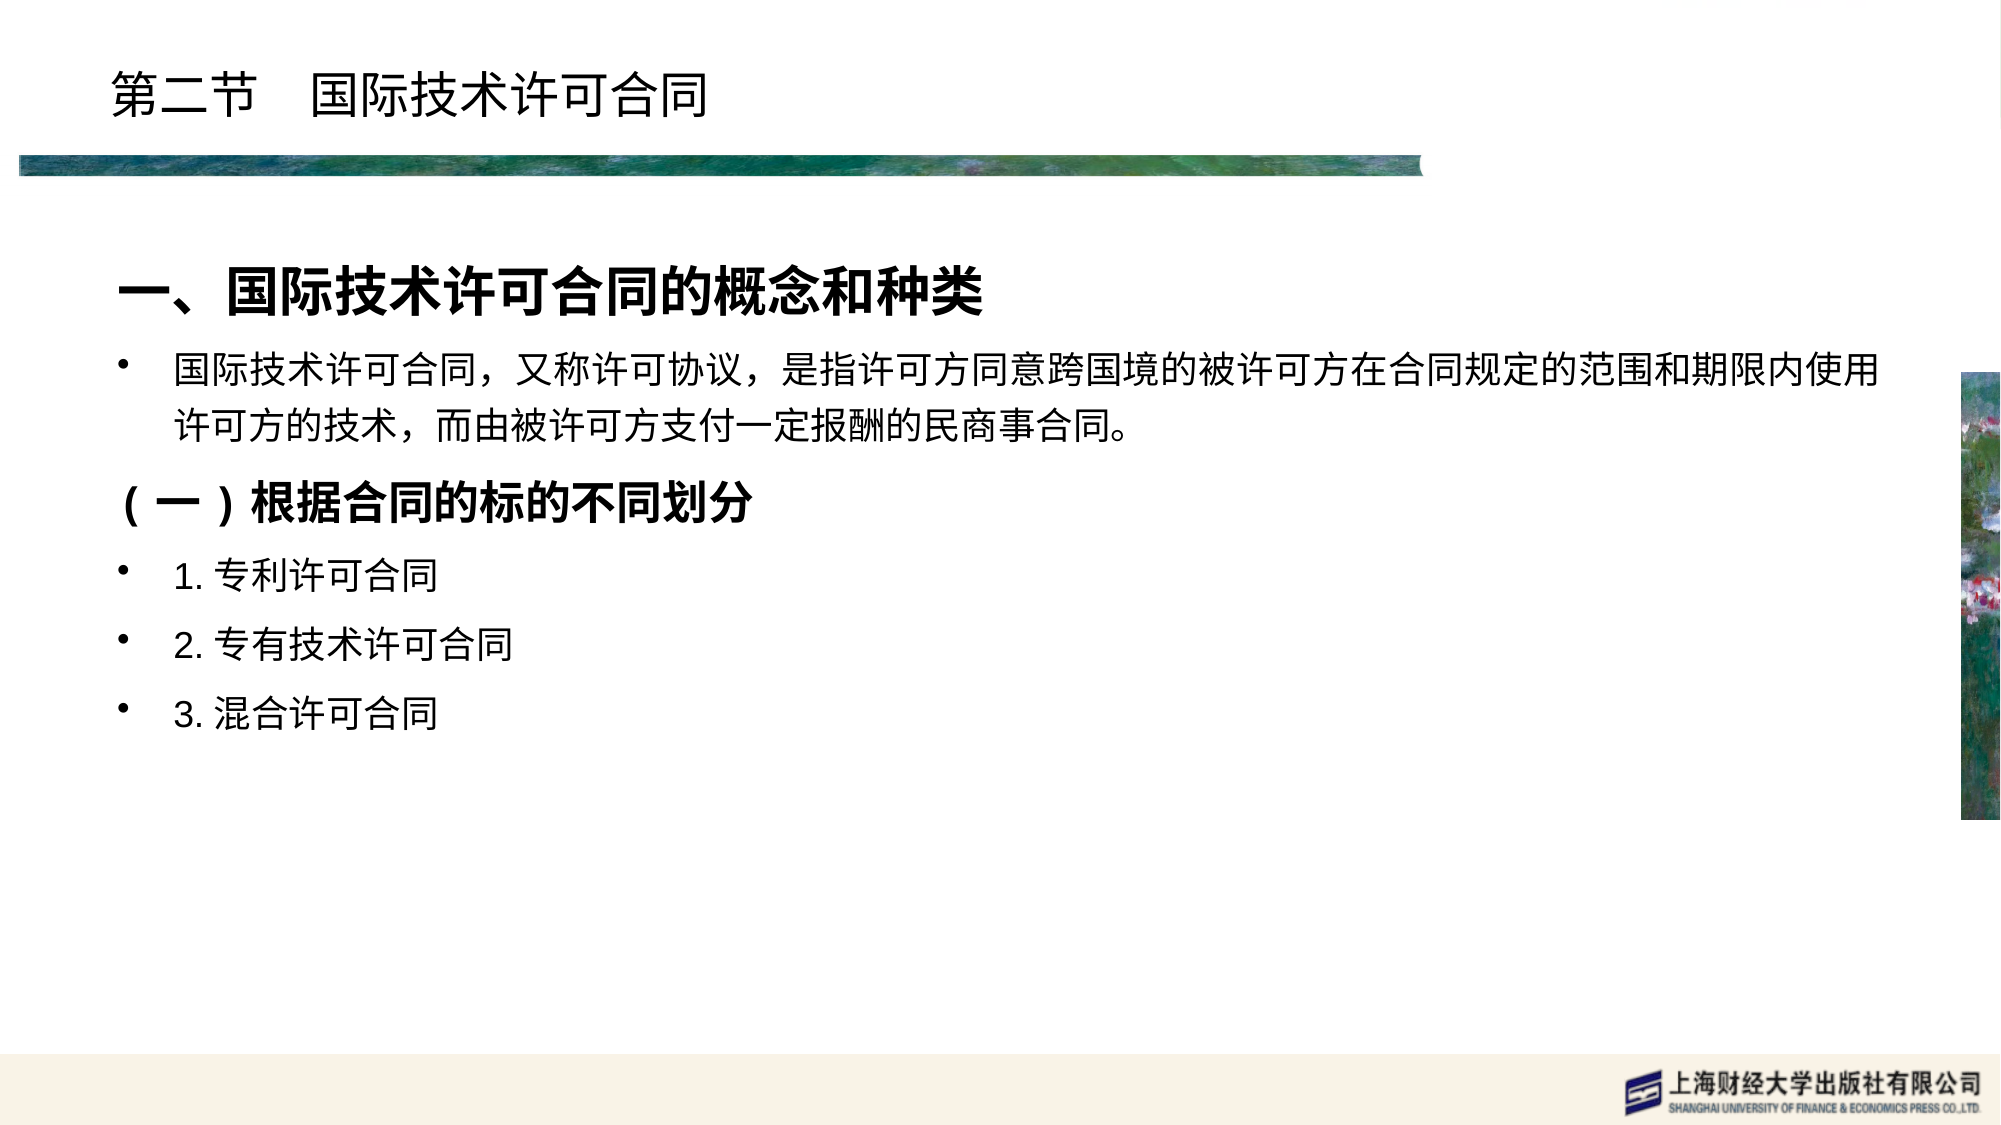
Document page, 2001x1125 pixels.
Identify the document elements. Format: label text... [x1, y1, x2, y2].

picture [0, 0, 2001, 1125]
list 一、国际技术许可合同的概念和种类 国际技术许可合同，又称许可协议，是指许可方同意跨国境的被许可方在合同规定的范围和期限内使用许可方的技术，而由被许可方支付一定报酬的民商事合同。 (一)根据合同的标的不同划分 1.专利许可合同 2.专有技术许可合同 3.混合许可合同 [102, 233, 1898, 1032]
title 第二节 国际技术许可合同 [94, 42, 1451, 146]
